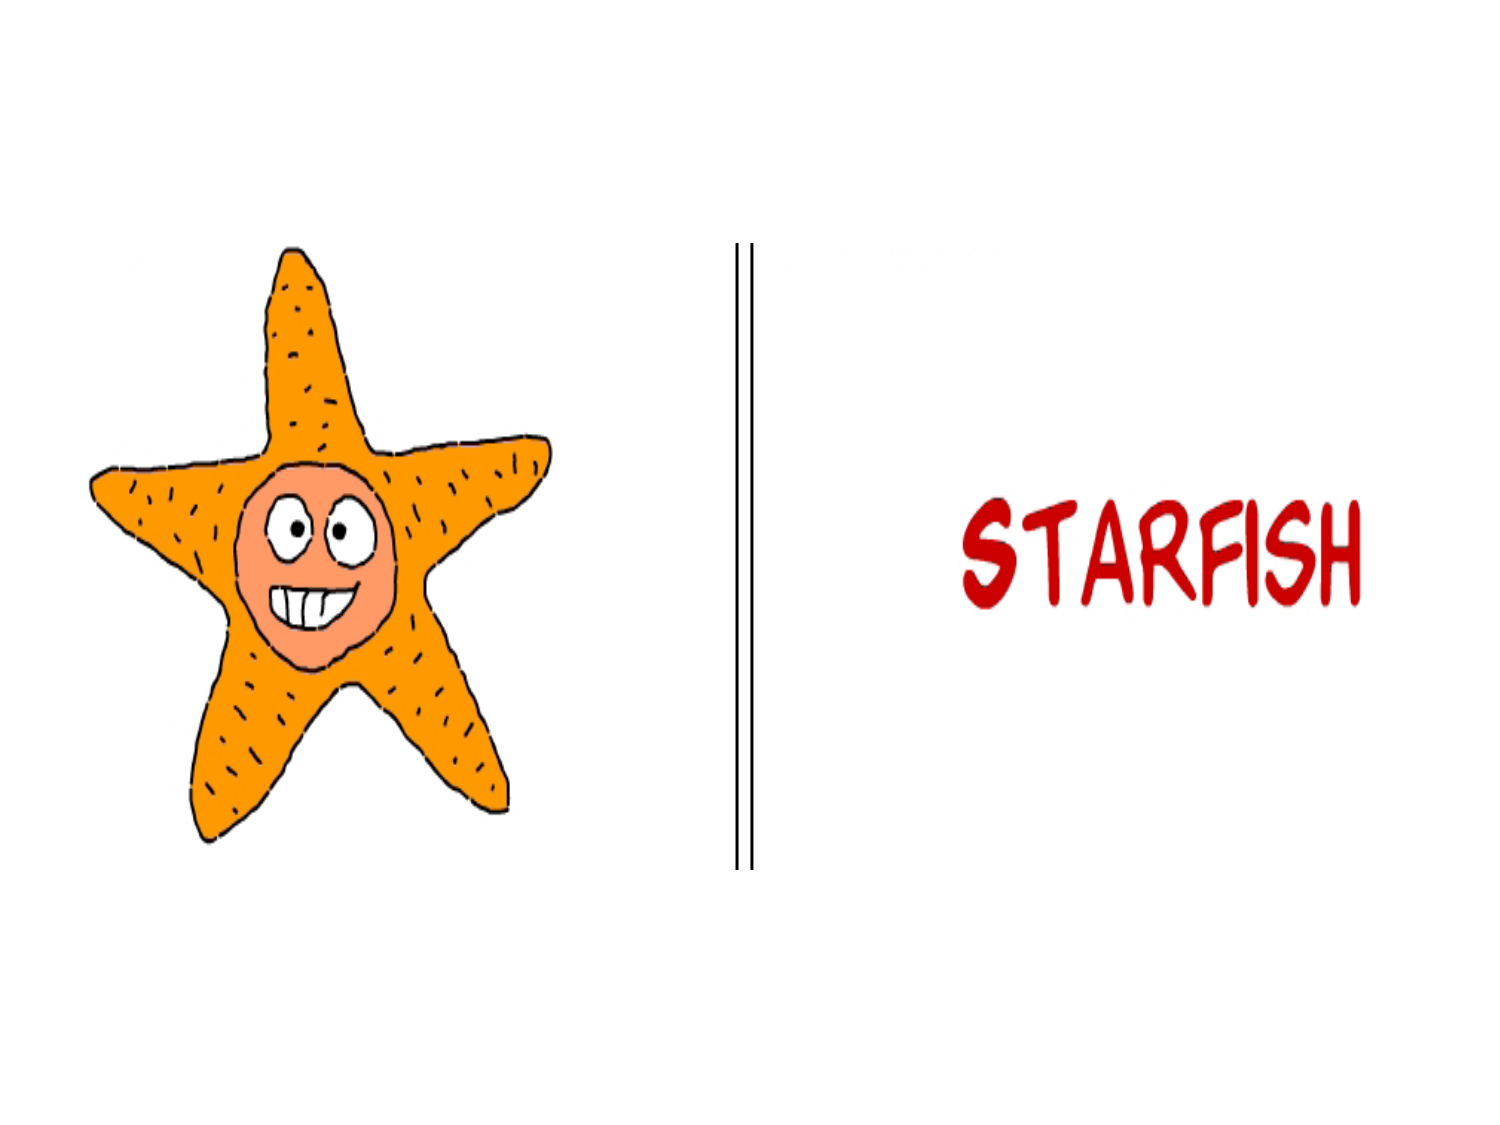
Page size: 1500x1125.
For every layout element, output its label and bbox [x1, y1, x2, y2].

picture [0, 243, 1500, 870]
